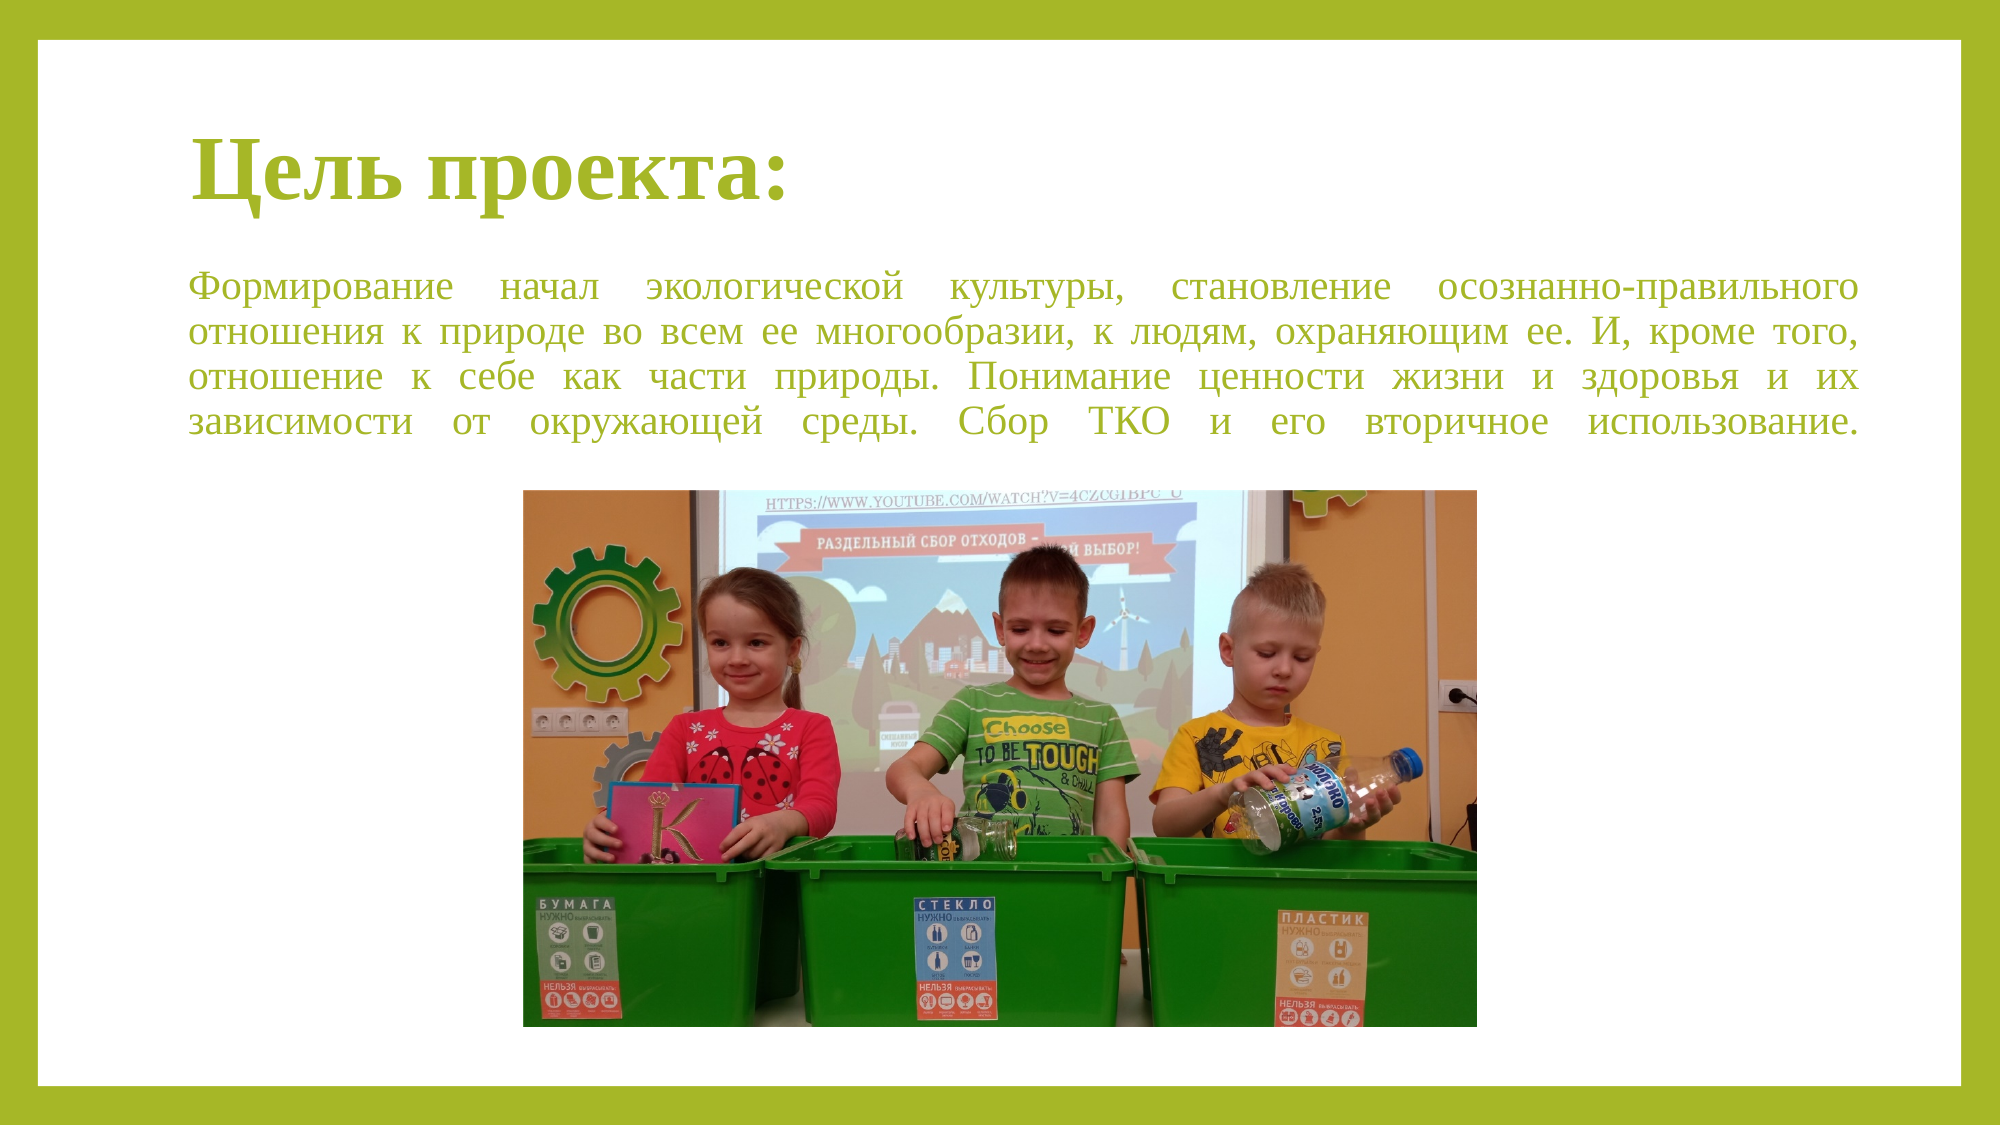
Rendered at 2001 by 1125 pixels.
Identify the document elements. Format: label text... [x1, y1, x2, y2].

list Формирование начал экологической культуры, становление осознанно-правильного отношения к природе во всем ее многообразии, к людям, охраняющим ее. И, кроме того, отношение к себе как части природы. Понимание ценности жизни и здоровья и их зависимости от окружающей среды. Сбор ТКО и его вторичное использование. [165, 255, 1875, 919]
picture [523, 490, 1477, 1027]
title Цель проекта: [176, 58, 1797, 255]
